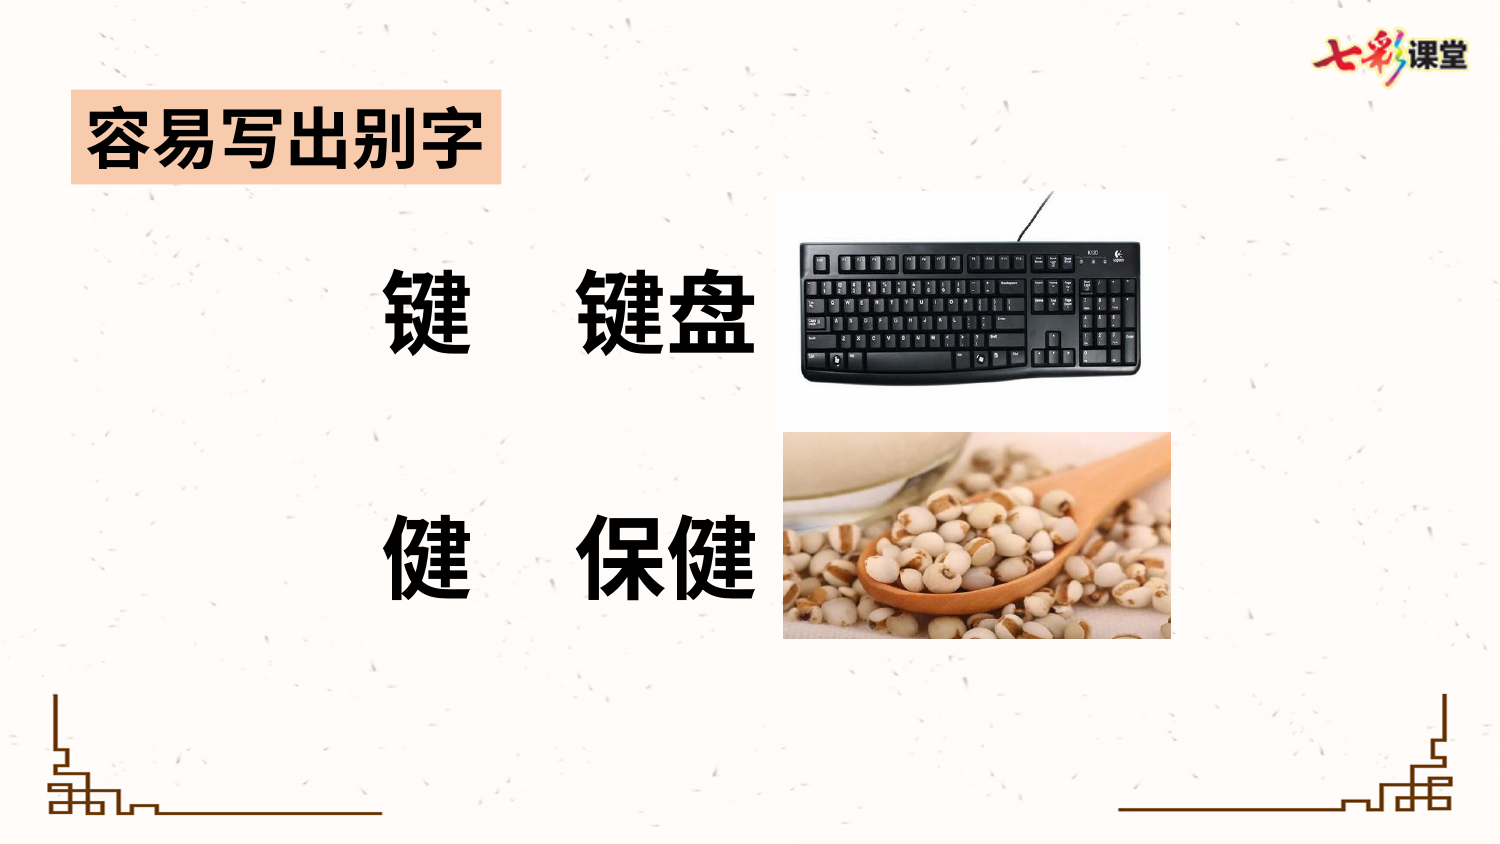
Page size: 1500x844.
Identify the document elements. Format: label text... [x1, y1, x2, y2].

text_box 容易写出别字 [71, 89, 502, 185]
text_box 键 [366, 248, 497, 373]
text_box 健 [366, 493, 503, 619]
text_box 键盘 [559, 248, 776, 373]
text_box 保健 [559, 493, 783, 619]
picture [0, 0, 1500, 844]
